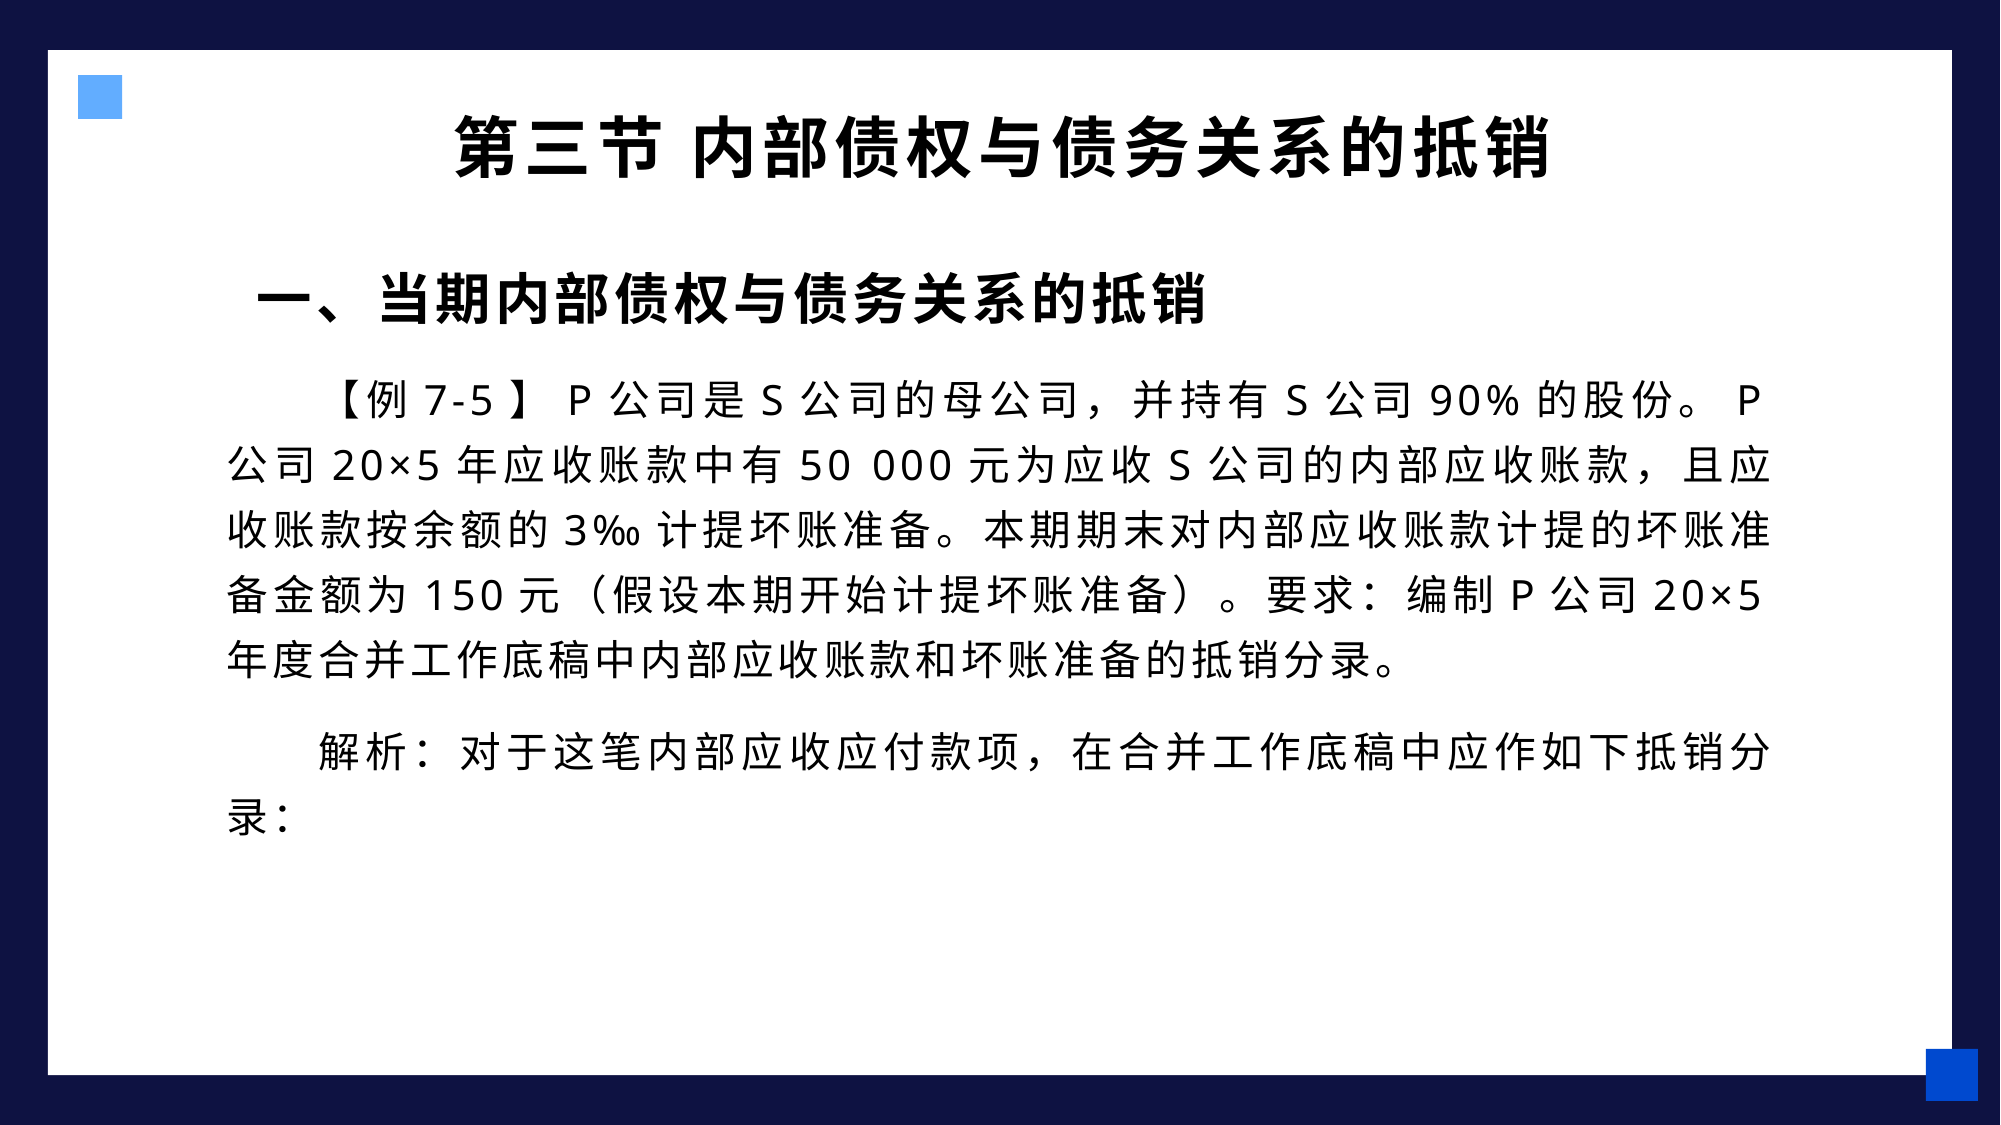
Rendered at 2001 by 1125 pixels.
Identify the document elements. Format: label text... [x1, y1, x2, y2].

list 一、当期内部债权与债务关系的抵销 【例7-5】P公司是S公司的母公司，并持有S公司90%的股份。P公司20×5年应收账款中有50 000元为应收S公司的内部应收账款，且应收账款按余额的3‰计提坏账准备。本期期末对内部应收账款计提的坏账准备金额为150元（假设本期开始计提坏账准备）。要求：编制P公司20×5年度合并工作底稿中内部应收账款和坏账准备的抵销分录。 解析：对于这笔内部应收应付款项，在合并工作底稿中应作如下抵销分录： [210, 250, 1790, 921]
text_box 第三节 内部债权与债务关系的抵销 [376, 75, 1625, 200]
